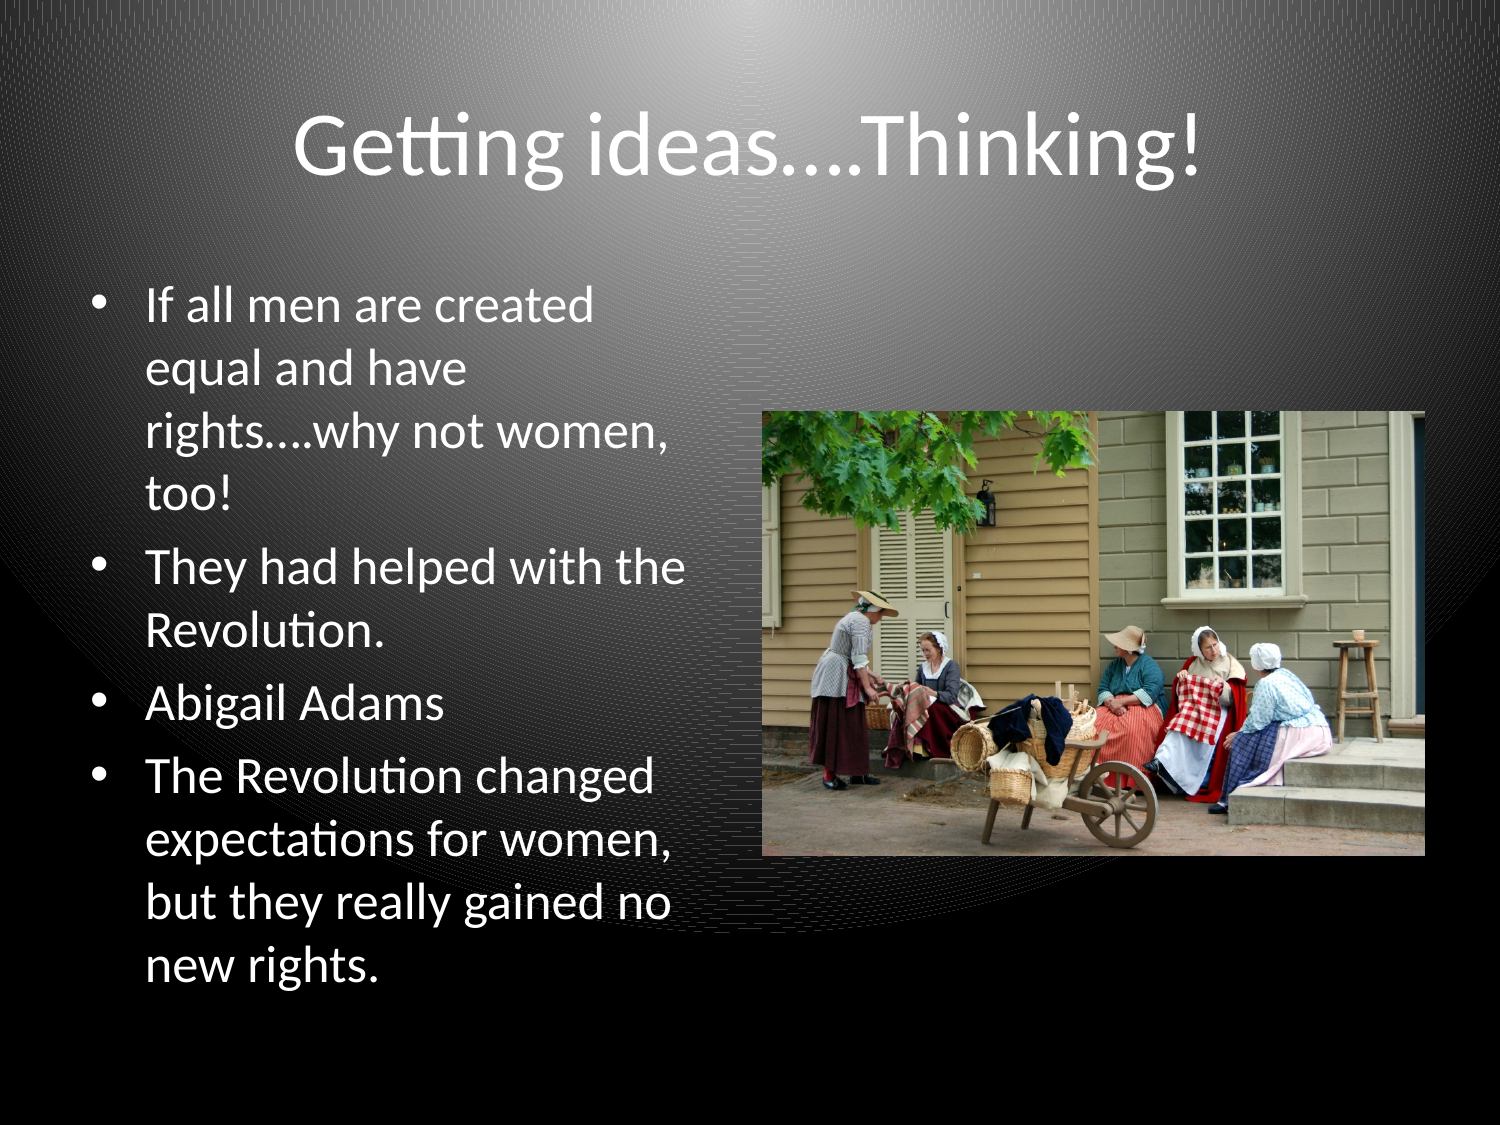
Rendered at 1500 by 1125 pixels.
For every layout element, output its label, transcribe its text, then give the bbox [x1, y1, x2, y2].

list If all men are created equal and have rights….why not women, too! They had helped with the Revolution. Abigail Adams The Revolution changed expectations for women, but they really gained no new rights. [75, 262, 738, 1005]
title Getting ideas….Thinking! [75, 45, 1425, 233]
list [762, 411, 1426, 856]
